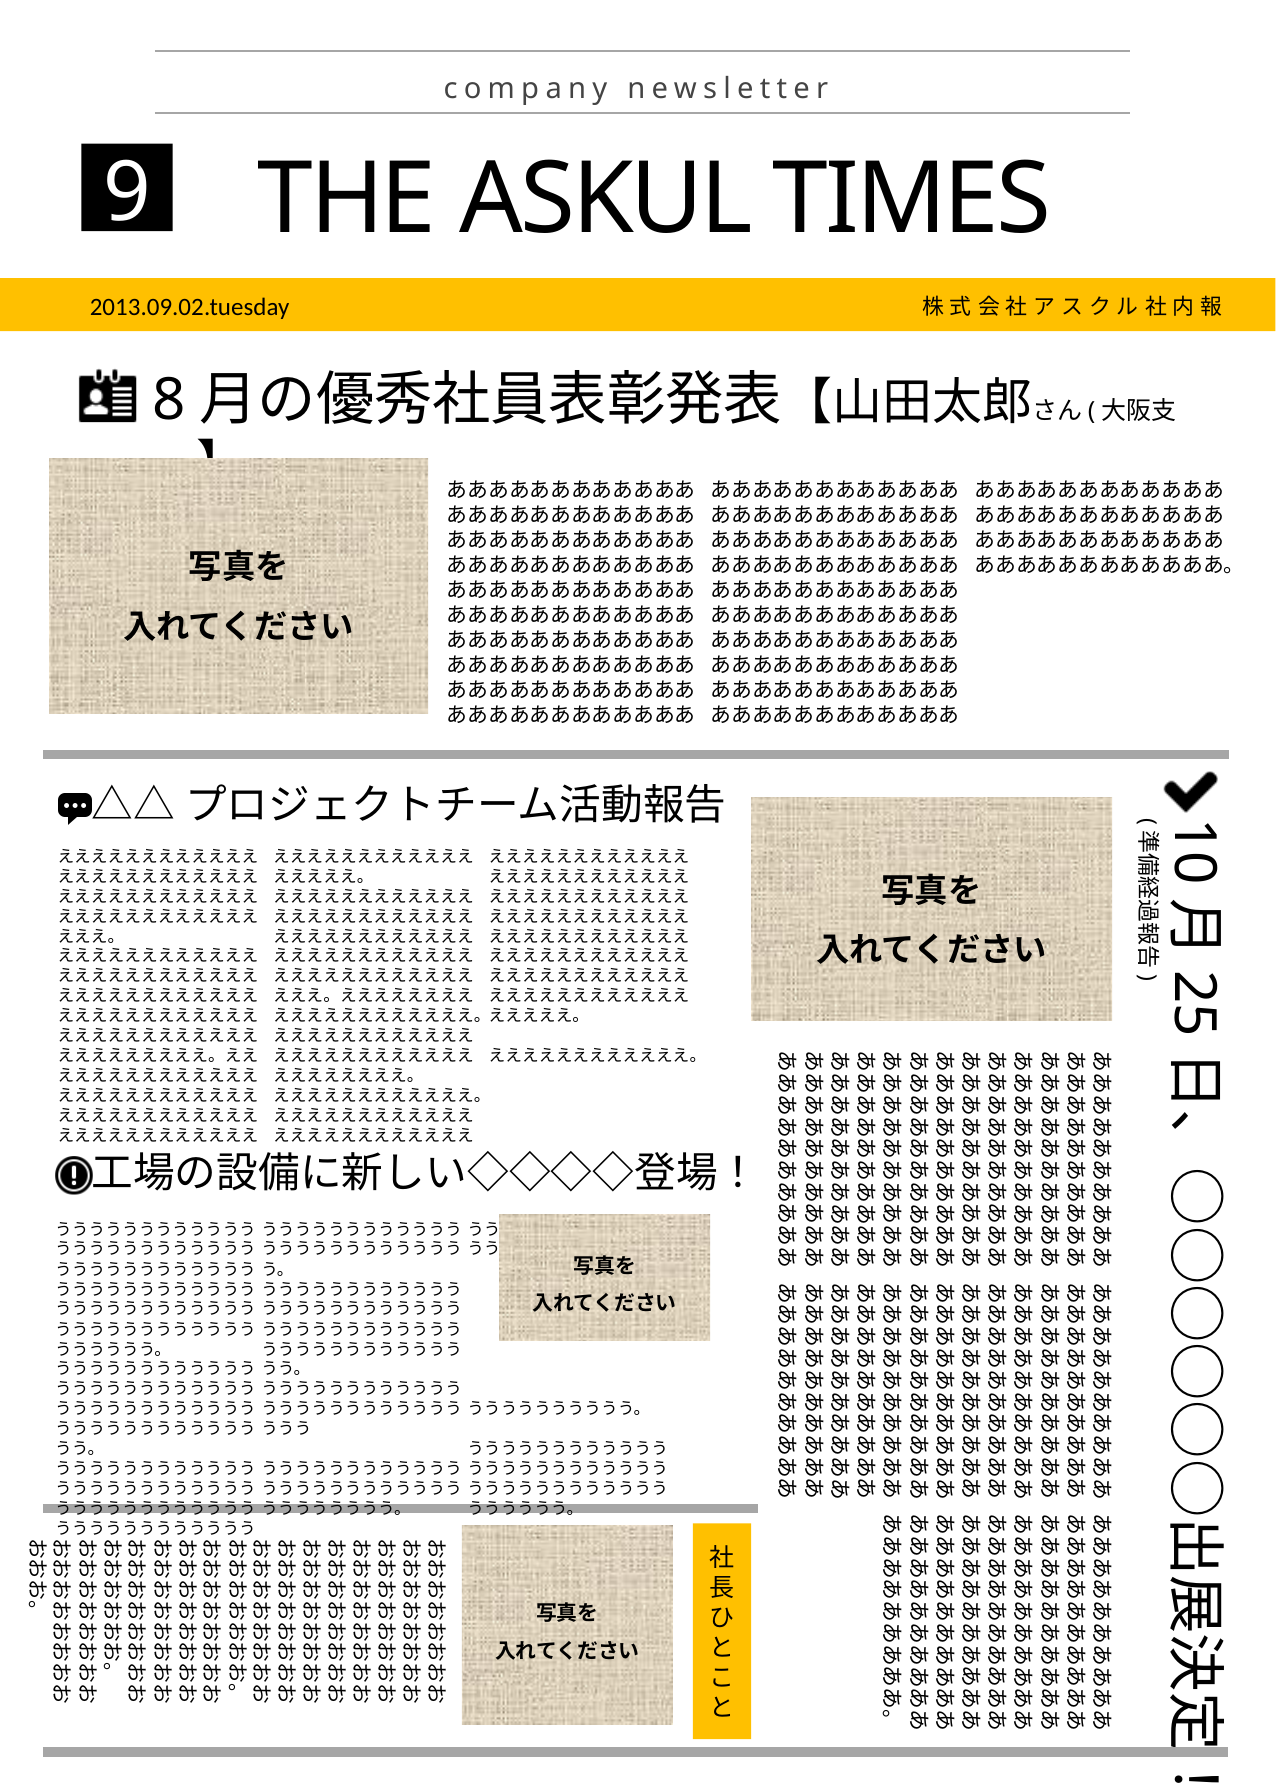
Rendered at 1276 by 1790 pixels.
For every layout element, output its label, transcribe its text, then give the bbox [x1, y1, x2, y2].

text_box 8月の優秀社員表彰発表【山田太郎さん(大阪支社)】 [137, 353, 1266, 499]
text_box 写真を 入れてください [48, 457, 429, 714]
text_box うううううううううううううううううううううううううううううううううううううううううううううううううううううううううううううううううううううううううううううう。 うううううううううううううううううううううううううううううううううううううううううううううううううう。 ううううううううううううううううううううううううううううううううううううううううううううううううううううううううううううううううううううううううう。 うううううううううううううううううううううううううううううううううううううううううううううううううう。 ううううううううううううううううううううううううううう うううううううううううううううううううううううううううううううう。 うううううううううううううううううううううううう。 うううううううううう。 うううううううううううううううううううううううううううううううううううううううううう。 [40, 1211, 688, 1523]
text_box THE ASKUL TIMES [243, 125, 1067, 260]
text_box ああああああああああああああああああああああああああああああああああああああああああああああああああああああああああああああああああああああああああああああああああああああああああああああああああああああああああああああああああああああああああああああああああああああああああああああああああああああああああああああああああああああああああああああああああああああああああああああああああああああああああああああああああああああああああああああああああああああああああああああああああああああああああああああああああああああああああああああああああああああああああああああああ。 [431, 469, 1254, 756]
text_box 写真を 入れてください [498, 1213, 711, 1341]
text_box おおおおおおおおおおおおおおおおおおおおおおおおおおおおおおおおおおおおおおおおおおおおおおおおおおおおおおおおおおおおおおおおおおおおおおお。 おおおおおおおおおおおおおおおおおおおおおおおおおおおおおおおおおおおおおお。 おおおおおおおおおおおおおおおおおおお。 [23, 1523, 458, 1740]
text_box 写真を 入れてください [750, 796, 1113, 1021]
text_box えええええええええええええええええええええええええええええええええええええええええええええええええええ。 えええええええええええええええええええええええええええええええええええええええええええええええええええええええええええええええええええええ。えええええええええええええええええええええええええええええええええええええええええええええええええええええええええええええええええええ。 えええええええええええええええええええええええええええええええええええええええええええええええええええええええええええええええ。ええええええええええええええええええええ。ええええええええええええええええええええええええええええええええ。 ええええええええええええ。 えええええええええええええええええええええええええええええええええええええええええええええええええええええええええええええええええええええええええええええええええええええええええええええええええええええええええええええええええええええええええええええ。 ええええええええええええ。 [42, 838, 719, 1160]
text_box 工場の設備に新しい◇◇◇◇登場！ [76, 1138, 792, 1203]
picture [76, 365, 140, 429]
text_box 株式会社アスクル社内報 [907, 285, 1239, 327]
text_box 社長ひとこと [692, 1522, 752, 1740]
text_box 写真を 入れてください [461, 1524, 674, 1725]
text_box 9 [80, 143, 174, 232]
text_box 10月25日、○○○○○○出展決定！ (準備経過報告) [1112, 803, 1241, 1764]
picture [52, 1155, 95, 1198]
text_box あああああああああああああああああああああああああああああああああああああああああああああああああああああああああああああああああああああああああああああああああああああああああああああああああああああああああああああああああああああああああああああああああああああああああああああああああああああああああああああああああああああああああああああああああああああああああああああああああああああああああああああああああああああああああああああああああああああああああああああああああああああああああああああああああああああああああああああああああああああああああああああああああああああああああああああああああああああああああああああああああああああああああああああああああああああああああああああ。 [748, 1036, 1124, 1747]
text_box 2013.09.02.tuesday [75, 282, 305, 328]
picture [1159, 762, 1223, 826]
text_box △△プロジェクトチーム活動報告 [76, 770, 792, 835]
picture [55, 791, 94, 829]
